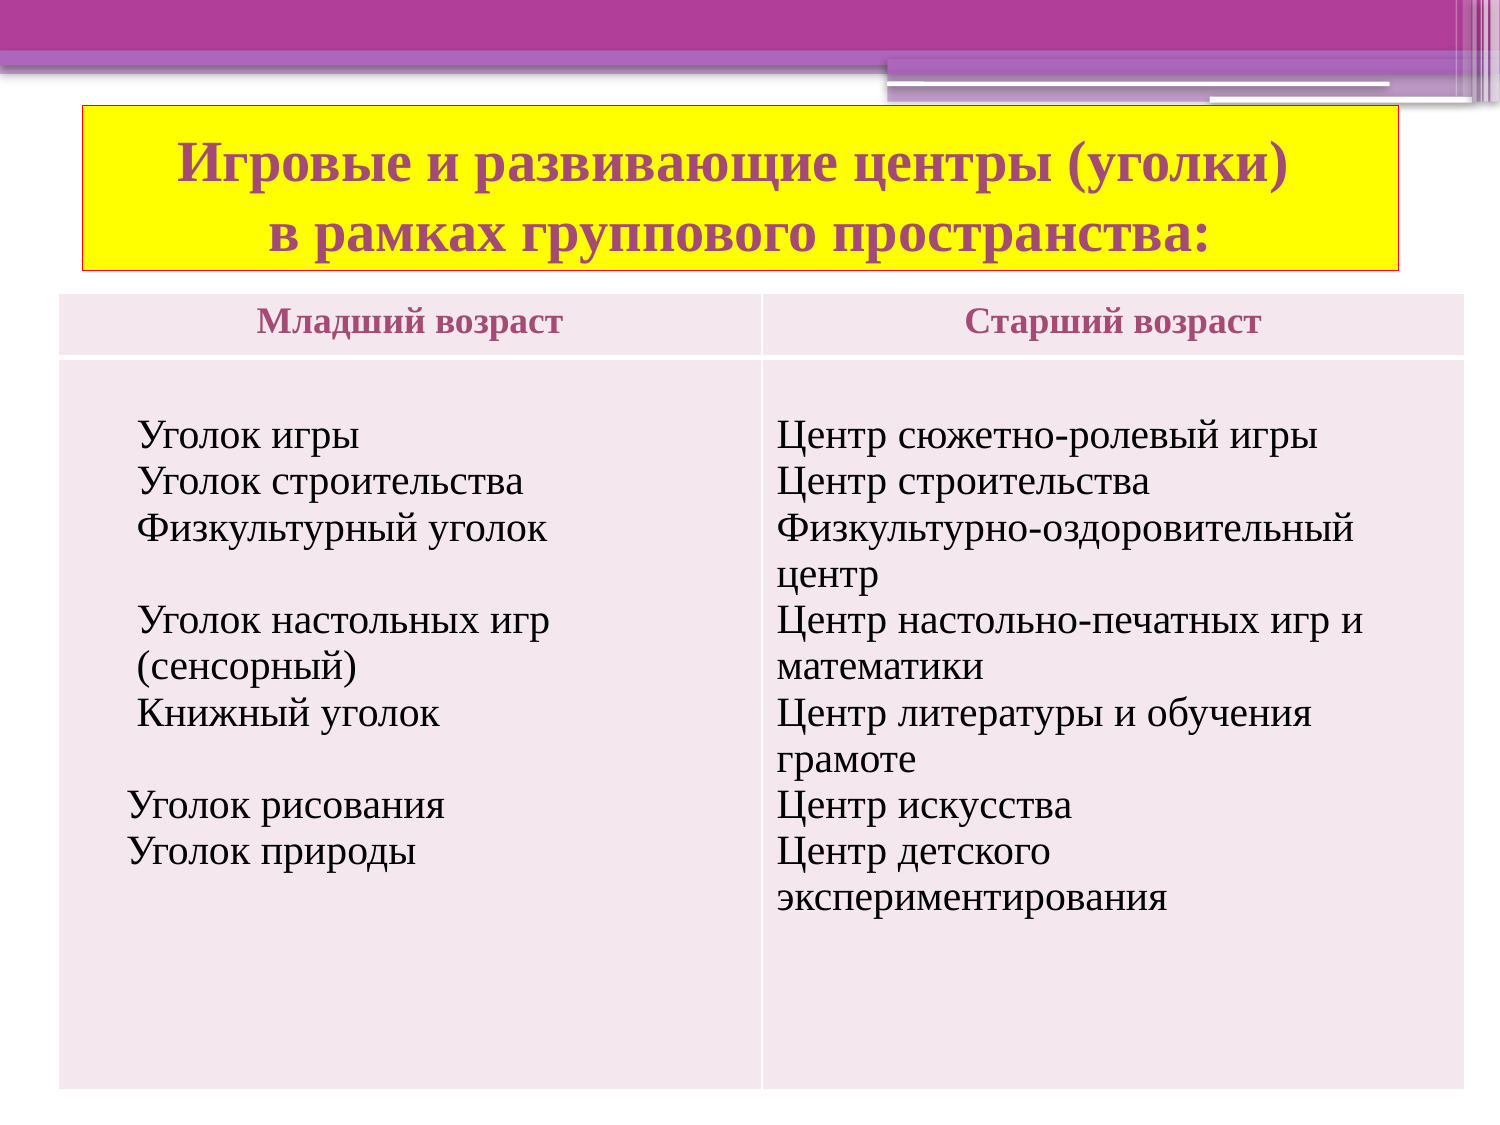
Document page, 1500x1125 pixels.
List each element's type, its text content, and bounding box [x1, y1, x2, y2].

table_cell Уголок игры Уголок строительства Физкультурный уголок Уголок настольных игр (сенсорный) Книжный уголок Уголок рисования Уголок природы [59, 360, 761, 1089]
table_cell Центр сюжетно-ролевый игры Центр строительства Физкультурно-оздоровительный центр Центр настольно-печатных игр и математики Центр литературы и обучения грамоте Центр искусства Центр детского экспериментирования [763, 360, 1464, 1089]
table_header Старший возраст [763, 294, 1464, 355]
title Игровые и развивающие центры (уголки) в рамках группового пространства: [82, 105, 1399, 271]
table_header Младший возраст [59, 294, 761, 355]
